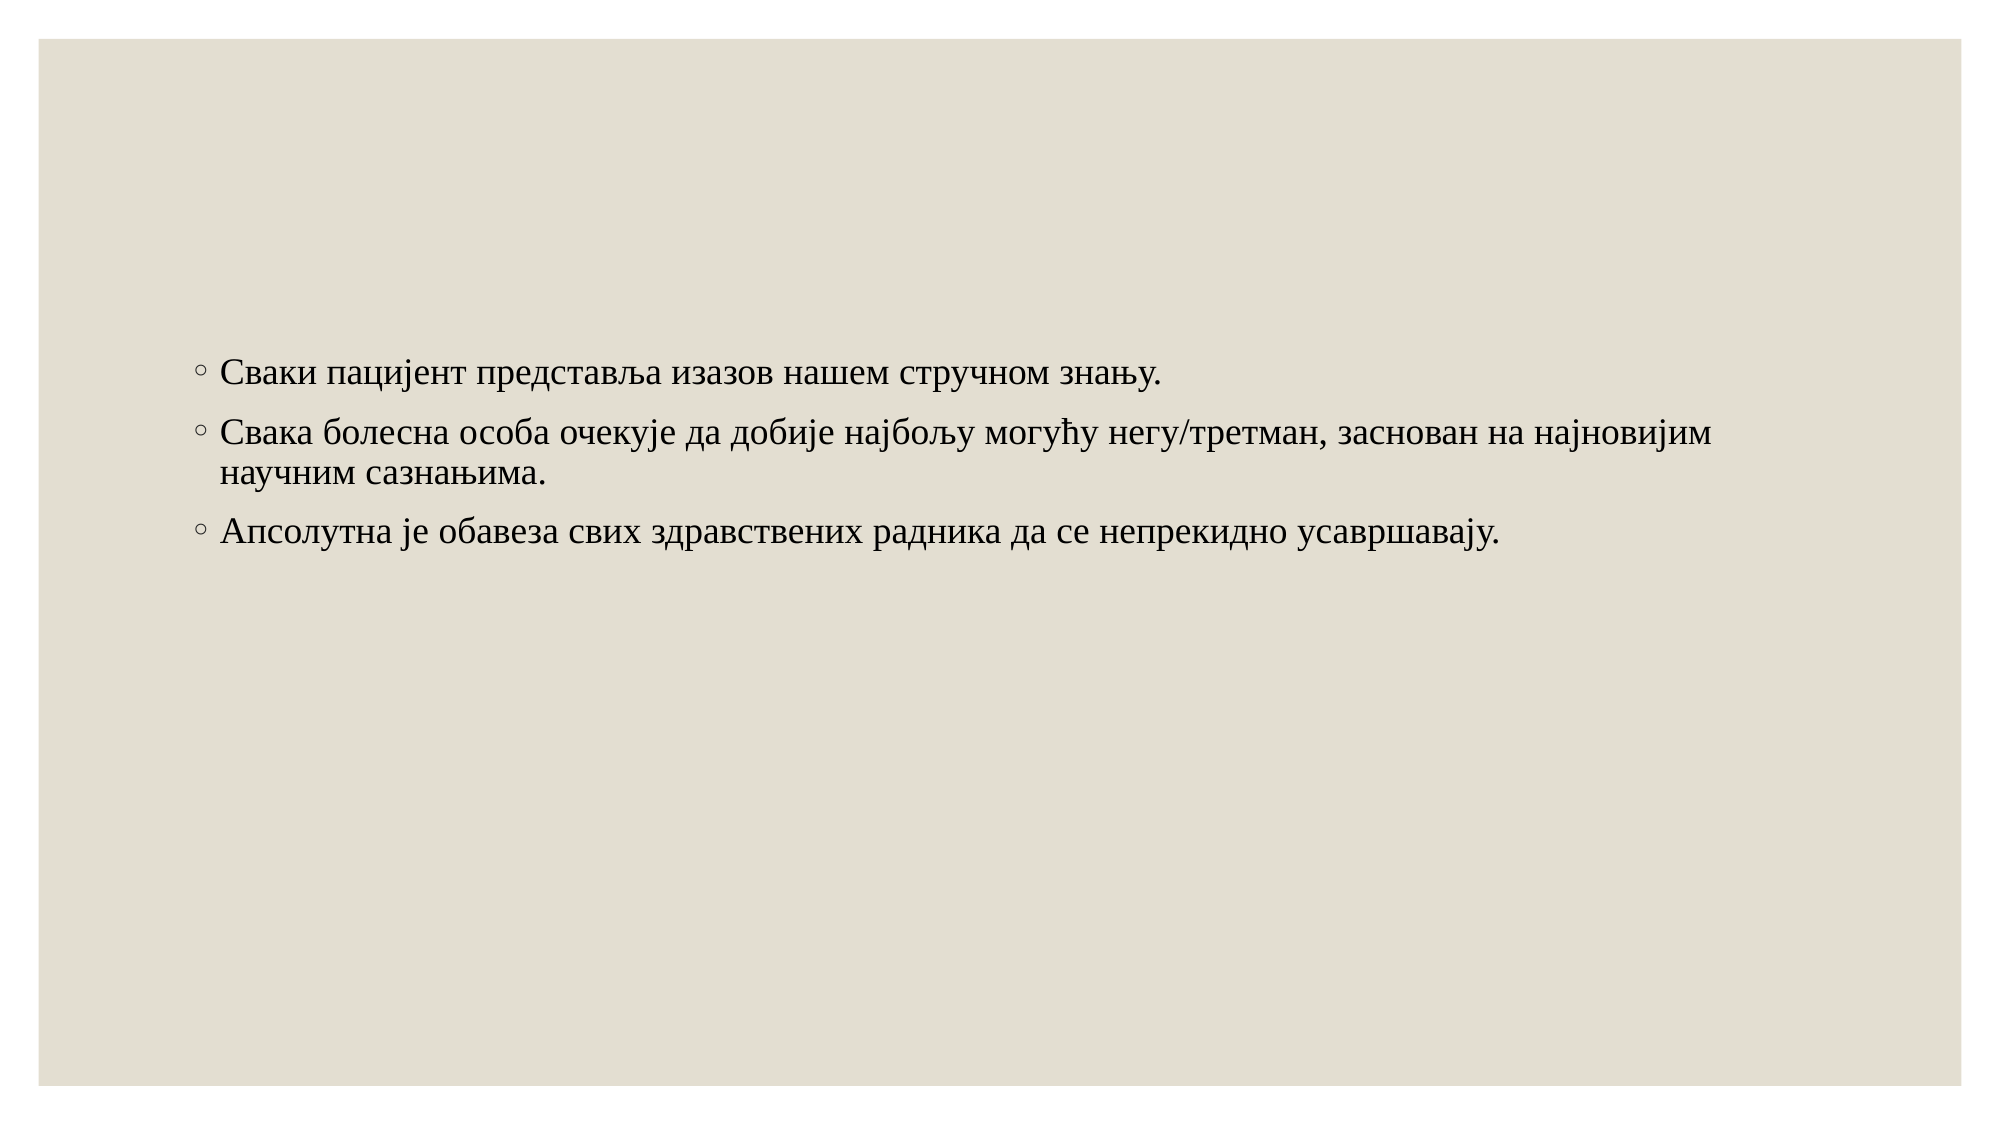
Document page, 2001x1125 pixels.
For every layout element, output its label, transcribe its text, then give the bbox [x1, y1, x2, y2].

list Сваки пацијент представља изазов нашем стручном знању. Свака болесна особа очекује да добије најбољу могућу негу/третман, заснован на најновијим научним сазнањима. Апсолутна је обавеза свих здравствених радника да се непрекидно усавршавају. [174, 345, 1825, 990]
